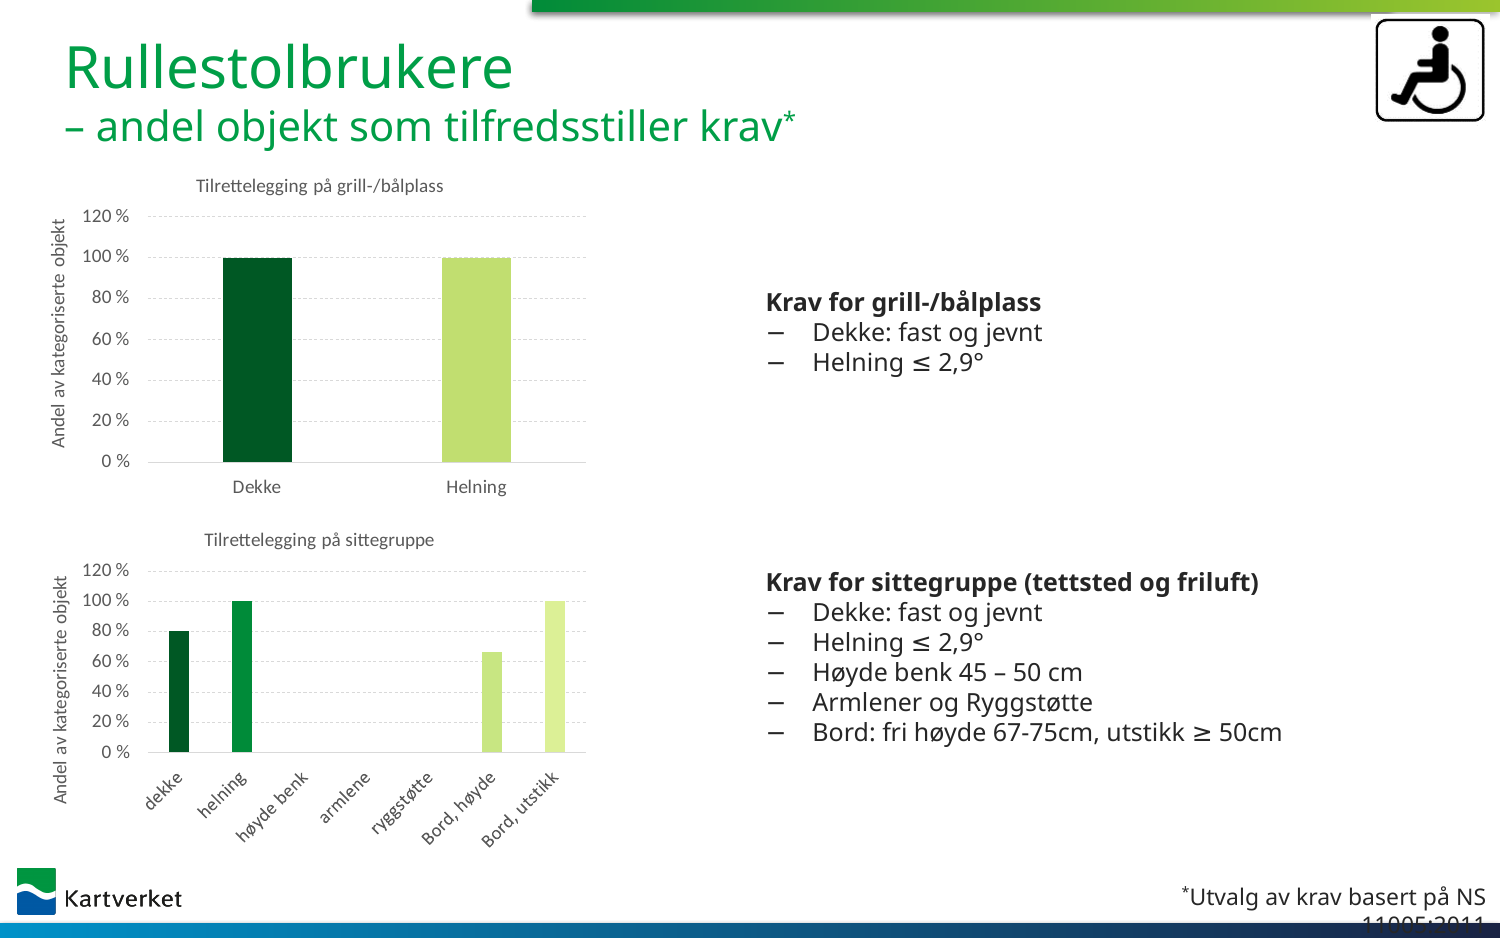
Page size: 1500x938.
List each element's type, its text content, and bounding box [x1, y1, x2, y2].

text_box Krav for grill-/bålplass Dekke: fast og jevnt Helning ≤ 2,9° [750, 279, 1452, 384]
picture [41, 166, 597, 505]
picture [41, 520, 597, 859]
picture [1371, 13, 1491, 127]
text_box Krav for sittegruppe (tettsted og friluft) Dekke: fast og jevnt Helning ≤ 2,9° Høyde benk 45 – 50 cm Armlener og Ryggstøtte Bord: fri høyde 67-75cm, utstikk ≥ 50cm [750, 559, 1500, 754]
text_box Rullestolbrukere – andel objekt som tilfredsstiller krav* [49, 14, 1431, 158]
text_box *Utvalg av krav basert på NS 11005:2011 [1068, 873, 1500, 938]
